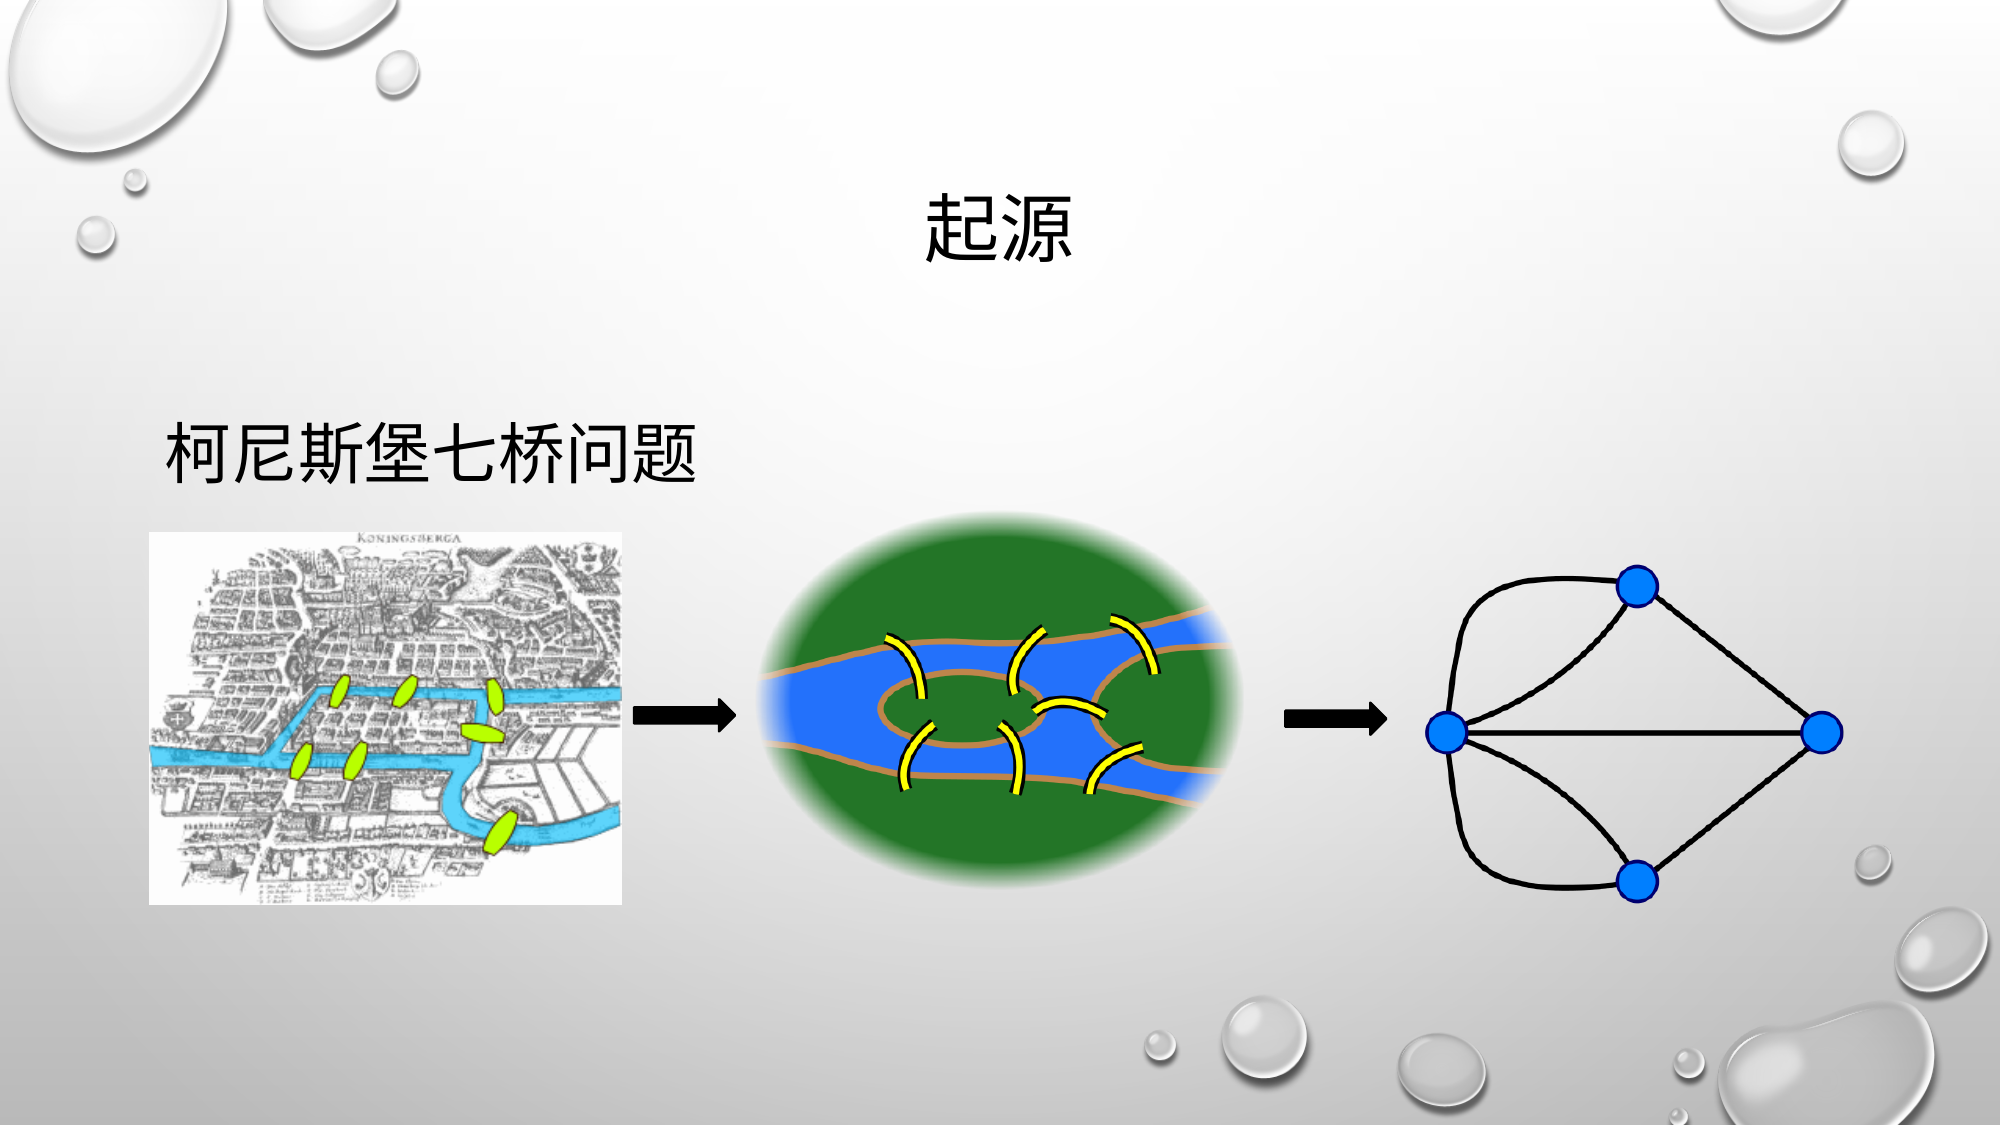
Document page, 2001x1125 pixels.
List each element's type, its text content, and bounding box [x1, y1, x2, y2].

title 起源 [149, 101, 1851, 364]
text_box [632, 698, 736, 733]
picture [0, 0, 2000, 1125]
list 柯尼斯堡七桥问题 [149, 388, 1850, 950]
text_box [1284, 701, 1388, 736]
